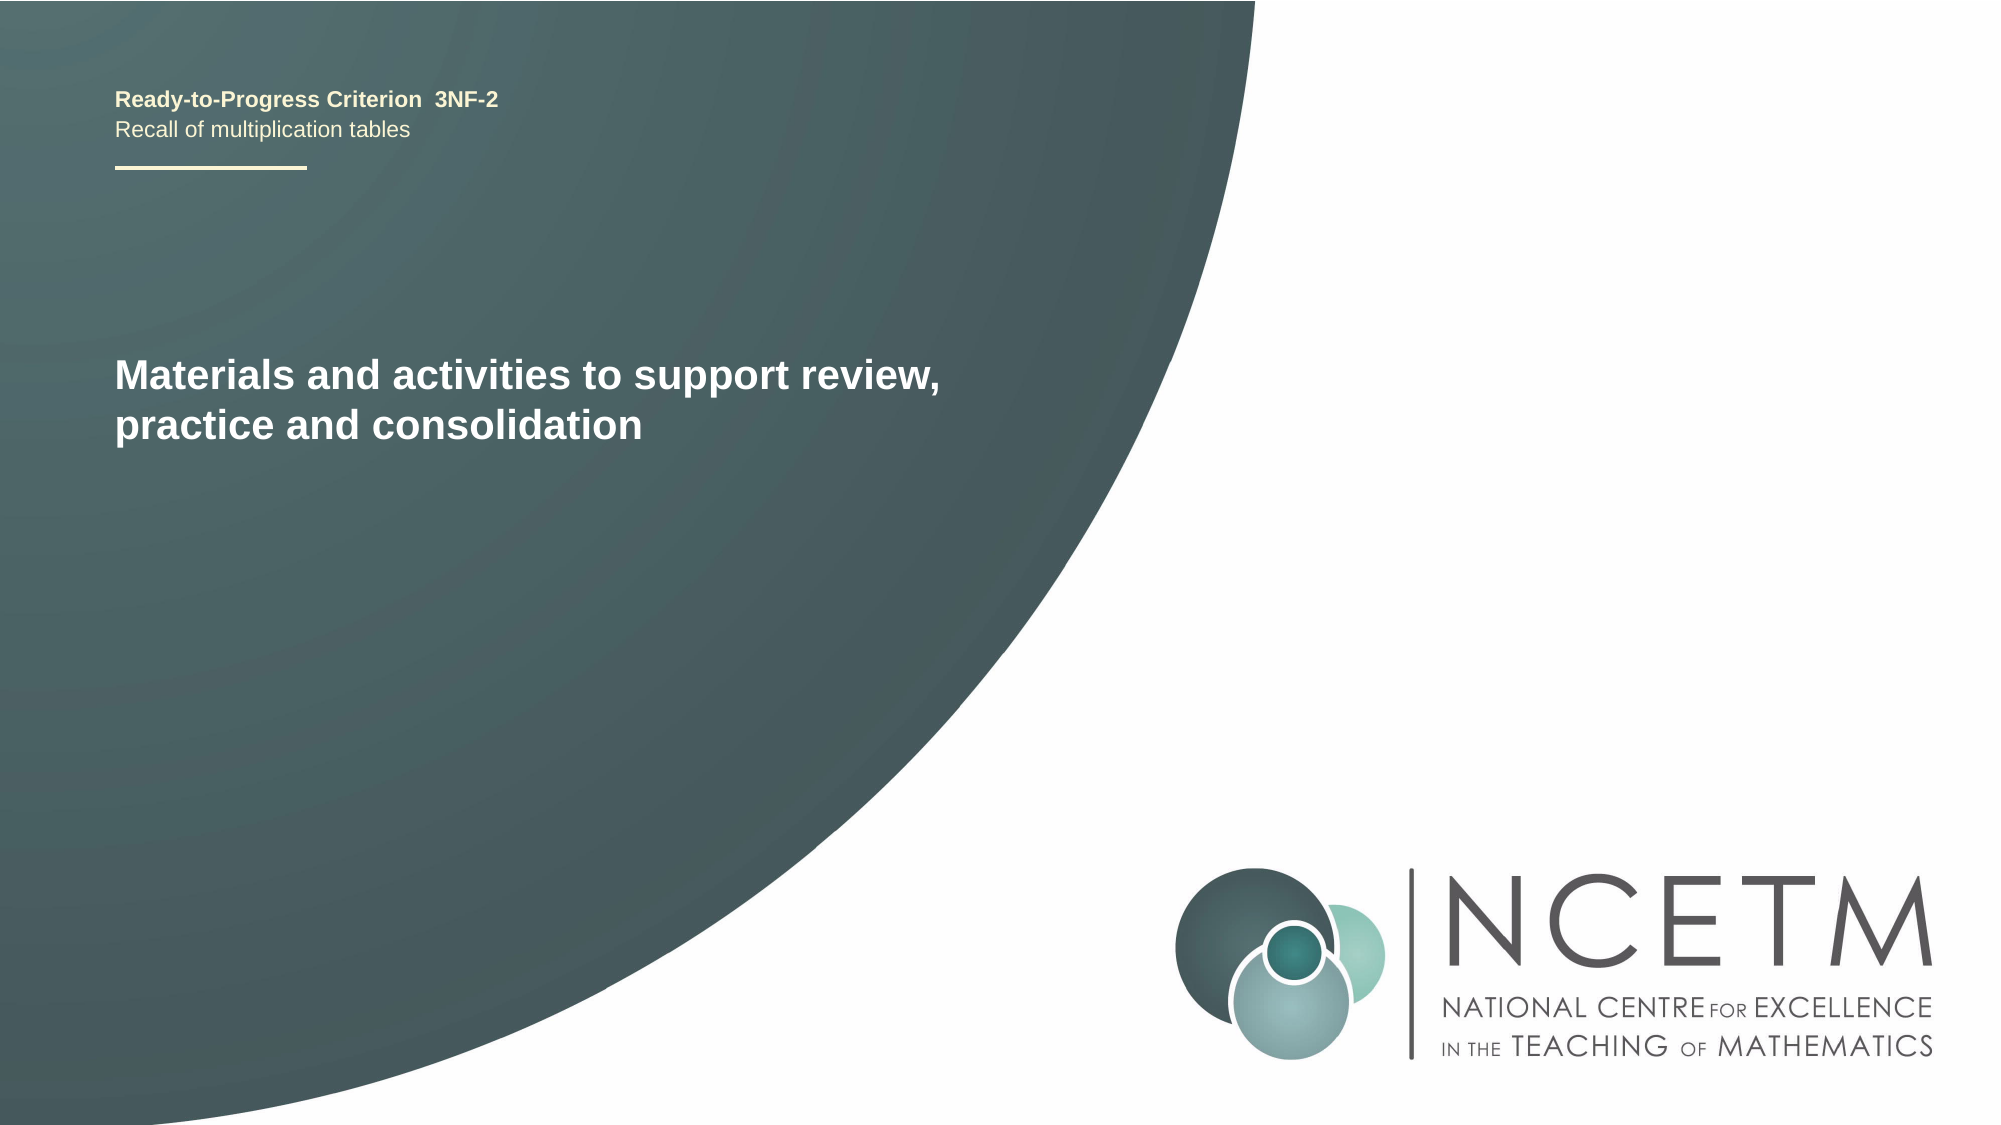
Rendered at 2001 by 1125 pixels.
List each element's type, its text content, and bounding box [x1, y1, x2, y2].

list Recall of multiplication tables [99, 109, 1121, 160]
picture [0, 1, 2001, 1125]
list 3NF-2 [393, 80, 590, 130]
